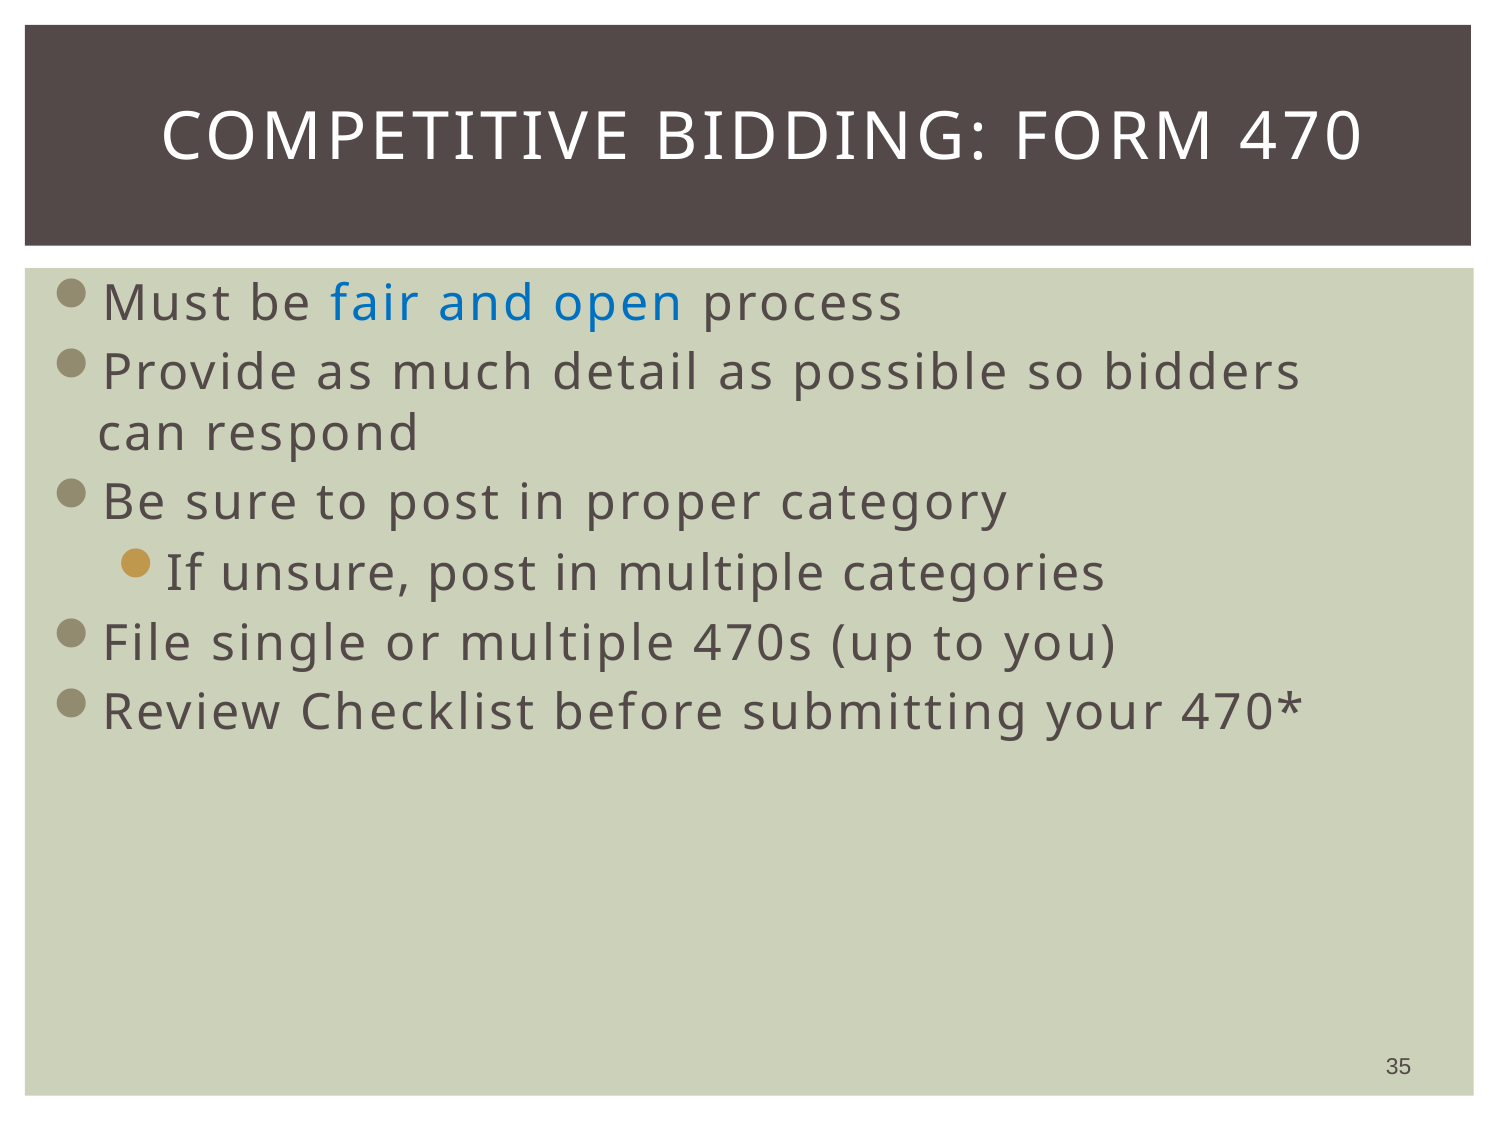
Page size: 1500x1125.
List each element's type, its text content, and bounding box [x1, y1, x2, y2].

title Competitive Bidding: Form 470 [75, 24, 1450, 240]
list Must be fair and open process Provide as much detail as possible so bidders can respond Be sure to post in proper category If unsure, post in multiple categories File single or multiple 470s (up to you) Review Checklist before submitting your 470* [37, 262, 1375, 1090]
slide_number 35 [1349, 1041, 1448, 1089]
